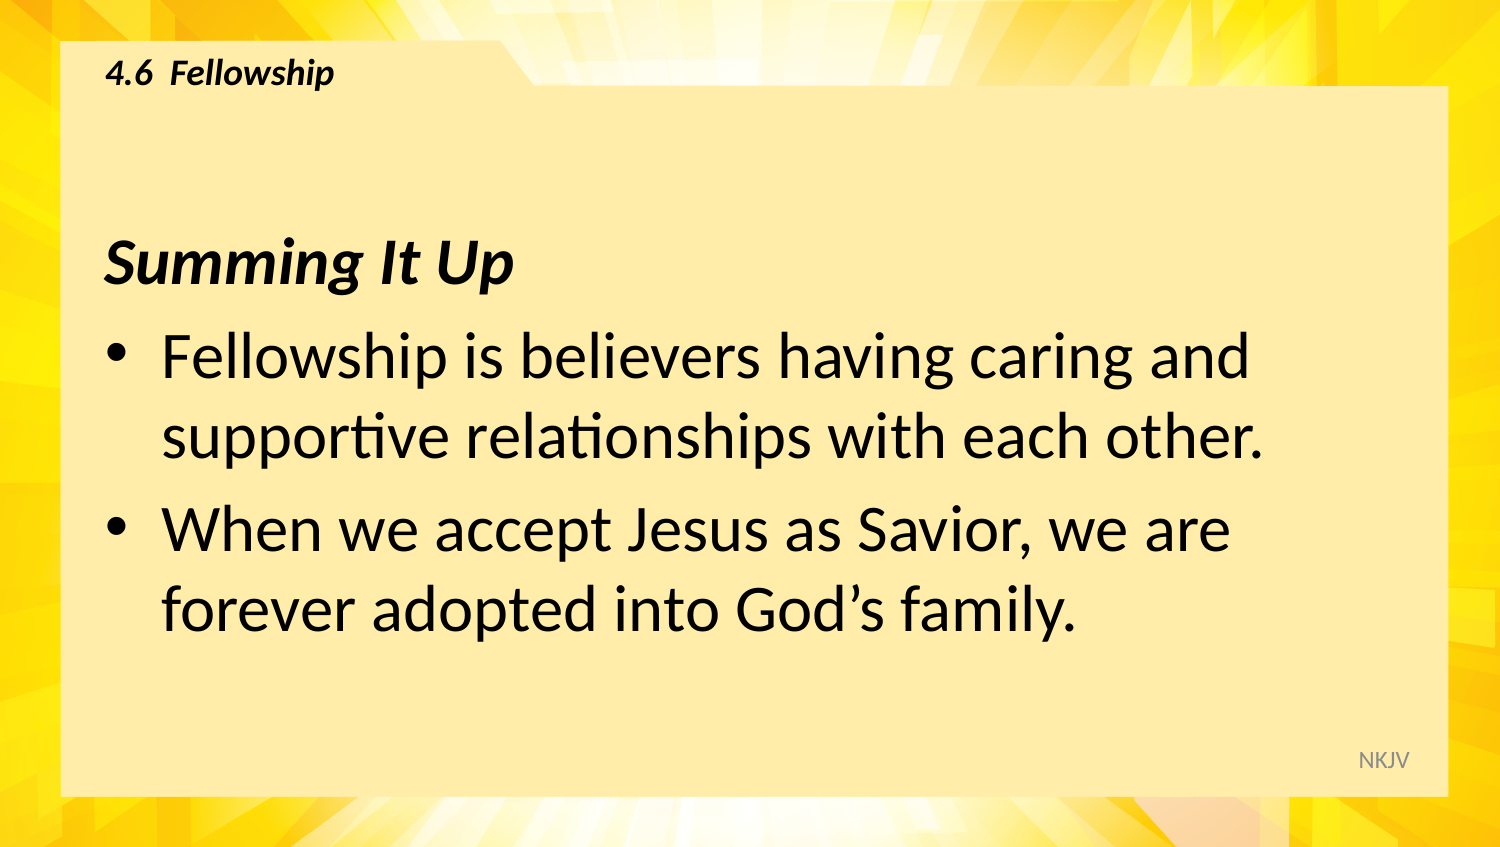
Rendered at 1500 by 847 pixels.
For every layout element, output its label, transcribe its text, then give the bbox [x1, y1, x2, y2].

title 4.6 Fellowship [89, 33, 1420, 108]
footer NKJV [950, 736, 1425, 782]
picture [0, 0, 1500, 847]
list Summing It Up Fellowship is believers having caring and supportive relationships with each other. When we accept Jesus as Savior, we are forever adopted into God’s family. [89, 141, 1403, 722]
